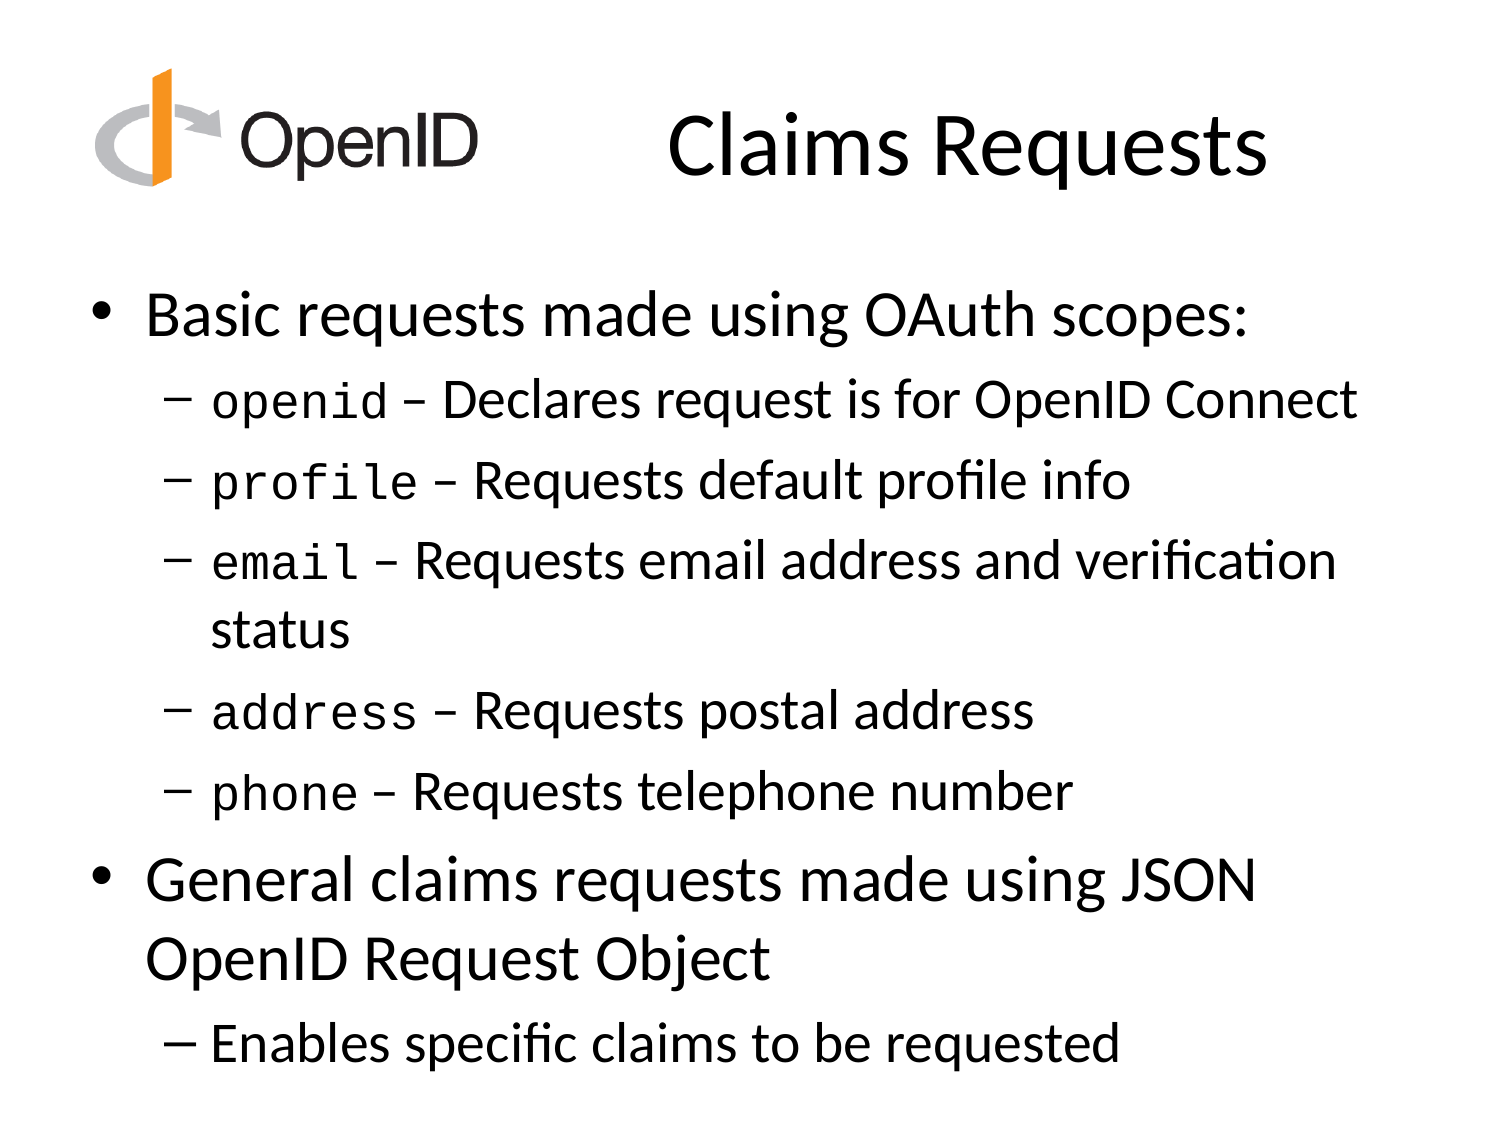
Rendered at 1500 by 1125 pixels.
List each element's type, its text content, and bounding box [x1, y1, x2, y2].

picture [64, 44, 513, 225]
list Basic requests made using OAuth scopes: openid – Declares request is for OpenID Connect profile – Requests default profile info email – Requests email address and verification status address – Requests postal address phone – Requests telephone number General claims requests made using JSON OpenID Request Object Enables specific claims to be requested [75, 262, 1425, 1090]
title Claims Requests [512, 45, 1425, 233]
